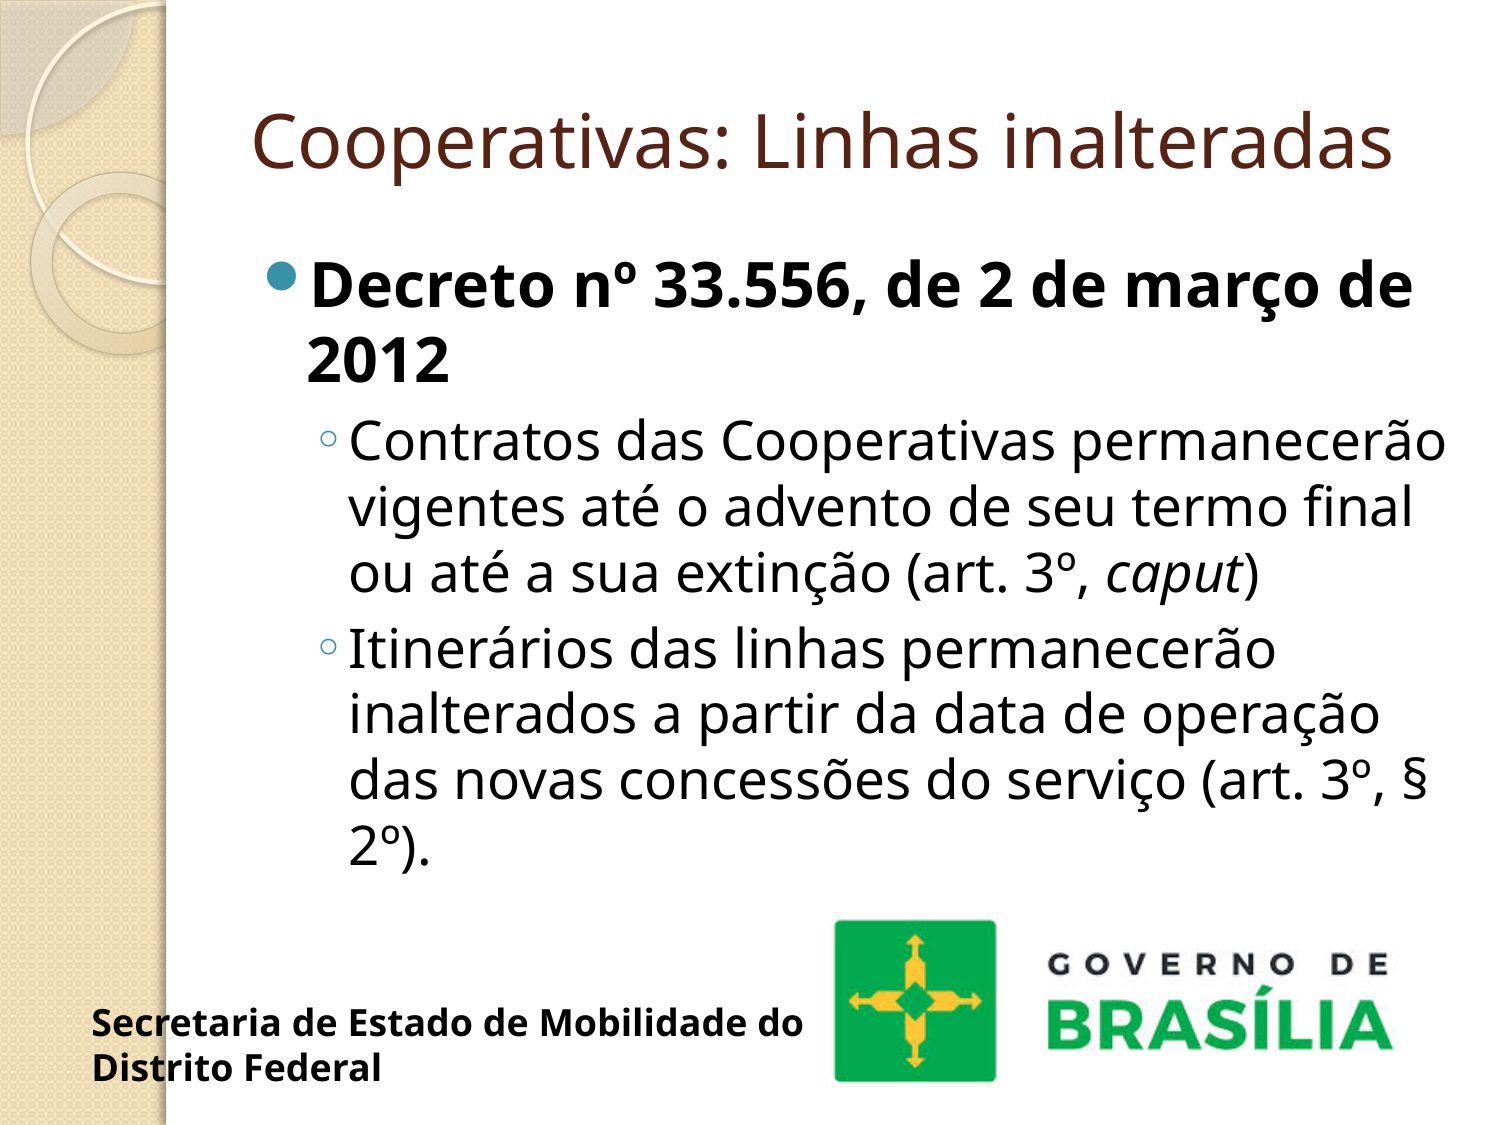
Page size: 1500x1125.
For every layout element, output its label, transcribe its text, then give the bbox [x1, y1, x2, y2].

list Decreto nº 33.556, de 2 de março de 2012 Contratos das Cooperativas permanecerão vigentes até o advento de seu termo final ou até a sua extinção (art. 3º, caput) Itinerários das linhas permanecerão inalterados a partir da data de operação das novas concessões do serviço (art. 3º, § 2º). [235, 237, 1466, 953]
picture [823, 953, 1424, 1118]
title Cooperativas: Linhas inalteradas [235, 45, 1466, 233]
